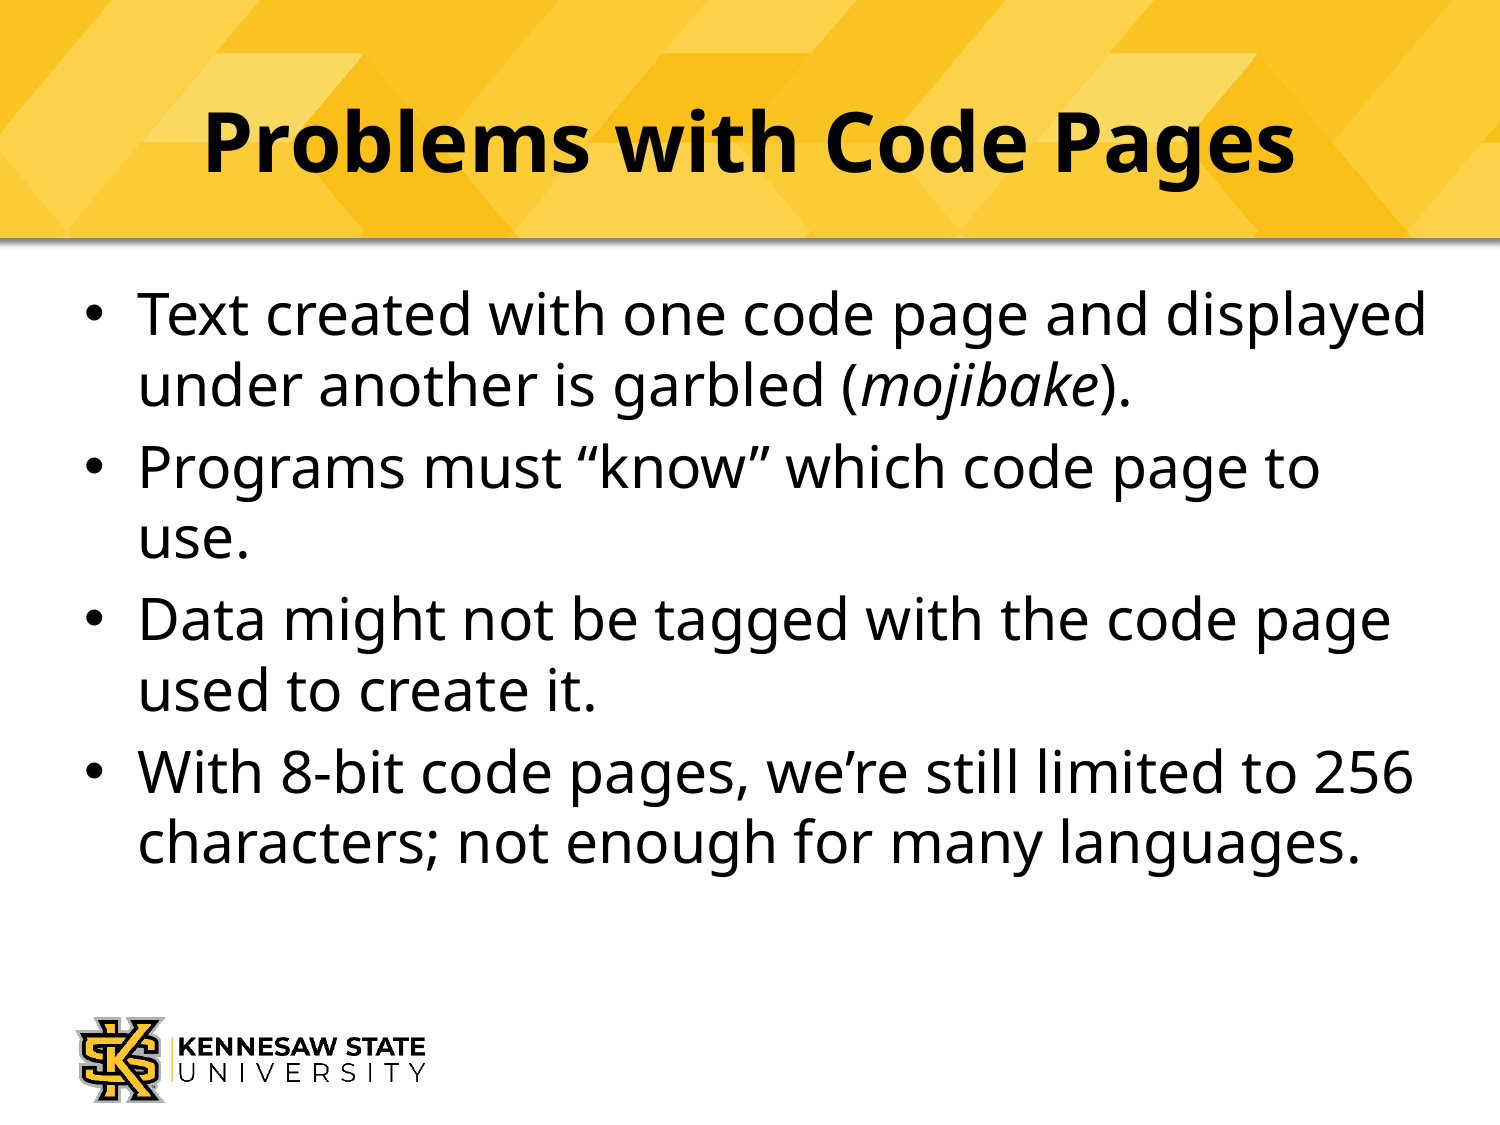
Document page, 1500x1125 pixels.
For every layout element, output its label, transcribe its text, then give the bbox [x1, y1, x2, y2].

title Problems with Code Pages [75, 45, 1425, 233]
picture [75, 1017, 425, 1103]
picture [0, 0, 1500, 251]
list Text created with one code page and displayed under another is garbled (mojibake). Programs must “know” which code page to use. Data might not be tagged with the code page used to create it. With 8-bit code pages, we’re still limited to 256 characters; not enough for many languages. [69, 269, 1447, 1013]
